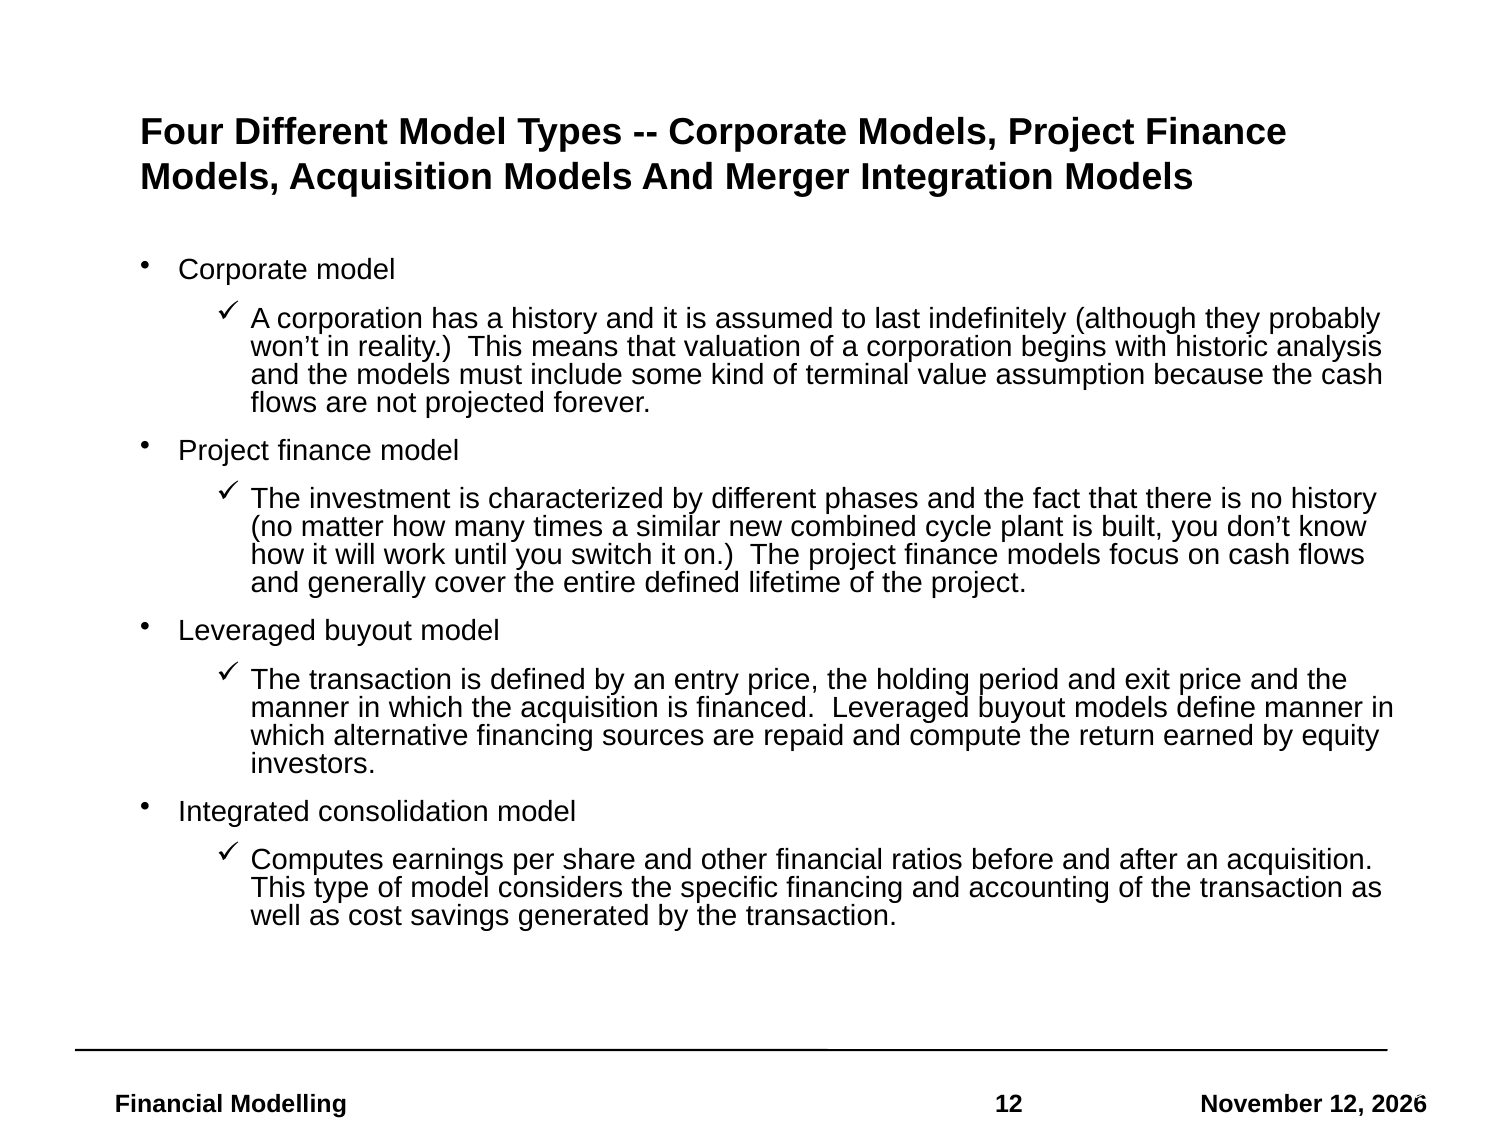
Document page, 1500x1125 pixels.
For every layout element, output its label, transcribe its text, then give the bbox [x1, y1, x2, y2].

list Corporate model A corporation has a history and it is assumed to last indefinitely (although they probably won’t in reality.) This means that valuation of a corporation begins with historic analysis and the models must include some kind of terminal value assumption because the cash flows are not projected forever. Project finance model The investment is characterized by different phases and the fact that there is no history (no matter how many times a similar new combined cycle plant is built, you don’t know how it will work until you switch it on.) The project finance models focus on cash flows and generally cover the entire defined lifetime of the project. Leveraged buyout model The transaction is defined by an entry price, the holding period and exit price and the manner in which the acquisition is financed. Leveraged buyout models define manner in which alternative financing sources are repaid and compute the return earned by equity investors. Integrated consolidation model Computes earnings per share and other financial ratios before and after an acquisition. This type of model considers the specific financing and accounting of the transaction as well as cost savings generated by the transaction. [124, 249, 1413, 1001]
title Four Different Model Types -- Corporate Models, Project Finance Models, Acquisition Models And Merger Integration Models [124, 99, 1413, 226]
